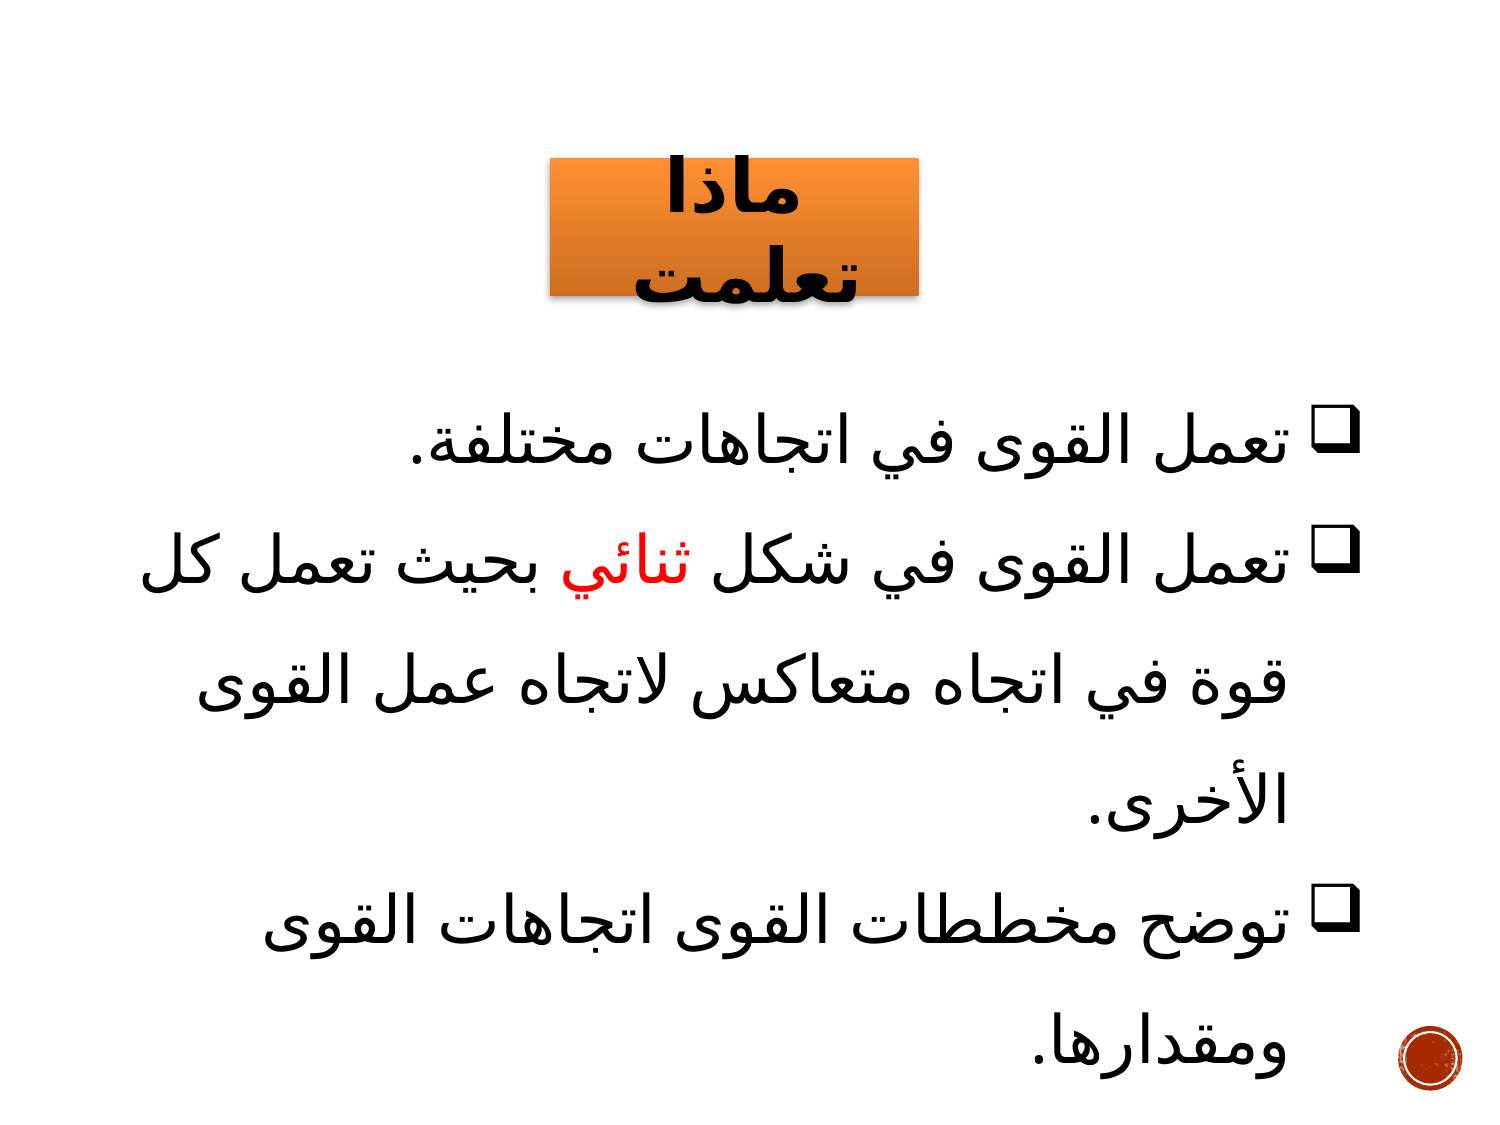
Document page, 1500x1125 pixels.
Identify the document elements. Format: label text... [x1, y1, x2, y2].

text_box تعمل القوى في اتجاهات مختلفة. تعمل القوى في شكل ثنائي بحيث تعمل كل قوة في اتجاه متعاكس لاتجاه عمل القوى الأخرى. توضح مخططات القوى اتجاهات القوى ومقدارها. [118, 349, 1382, 1085]
title ماذا تعلمت [549, 158, 919, 296]
